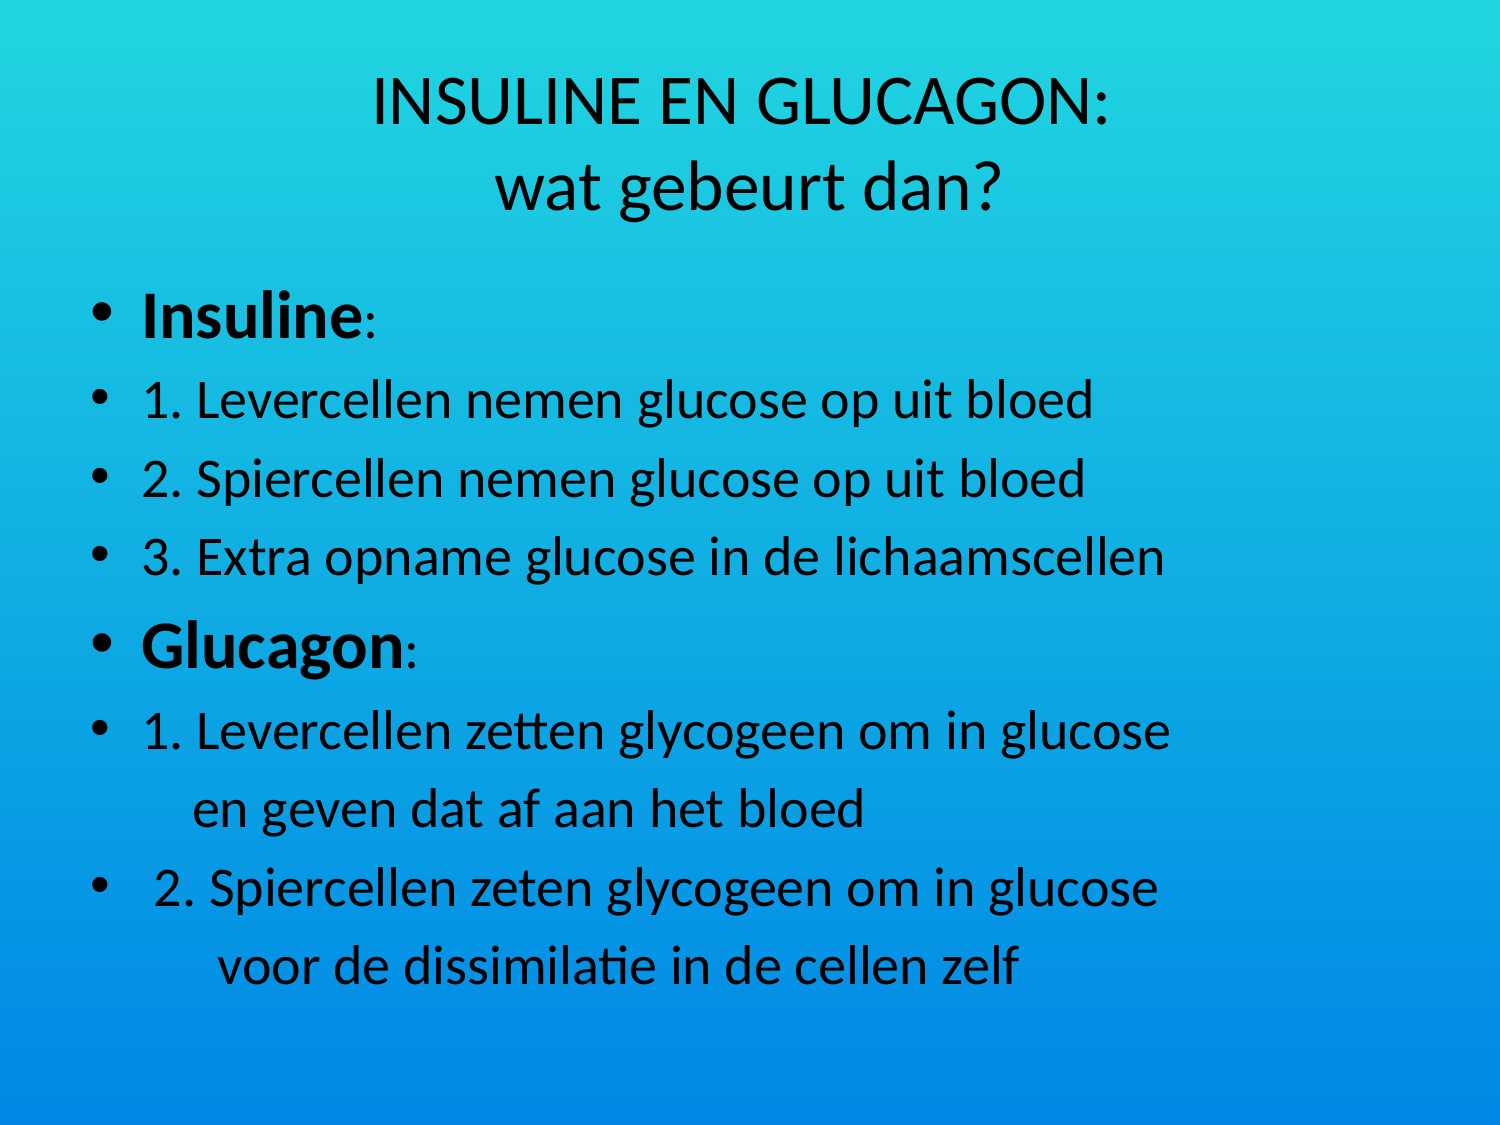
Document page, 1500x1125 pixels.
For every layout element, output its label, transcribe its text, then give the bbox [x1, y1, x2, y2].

title INSULINE EN GLUCAGON: wat gebeurt dan? [75, 45, 1425, 233]
list Insuline: 1. Levercellen nemen glucose op uit bloed 2. Spiercellen nemen glucose op uit bloed 3. Extra opname glucose in de lichaamscellen Glucagon: 1. Levercellen zetten glycogeen om in glucose en geven dat af aan het bloed 2. Spiercellen zeten glycogeen om in glucose voor de dissimilatie in de cellen zelf [75, 262, 1425, 1005]
